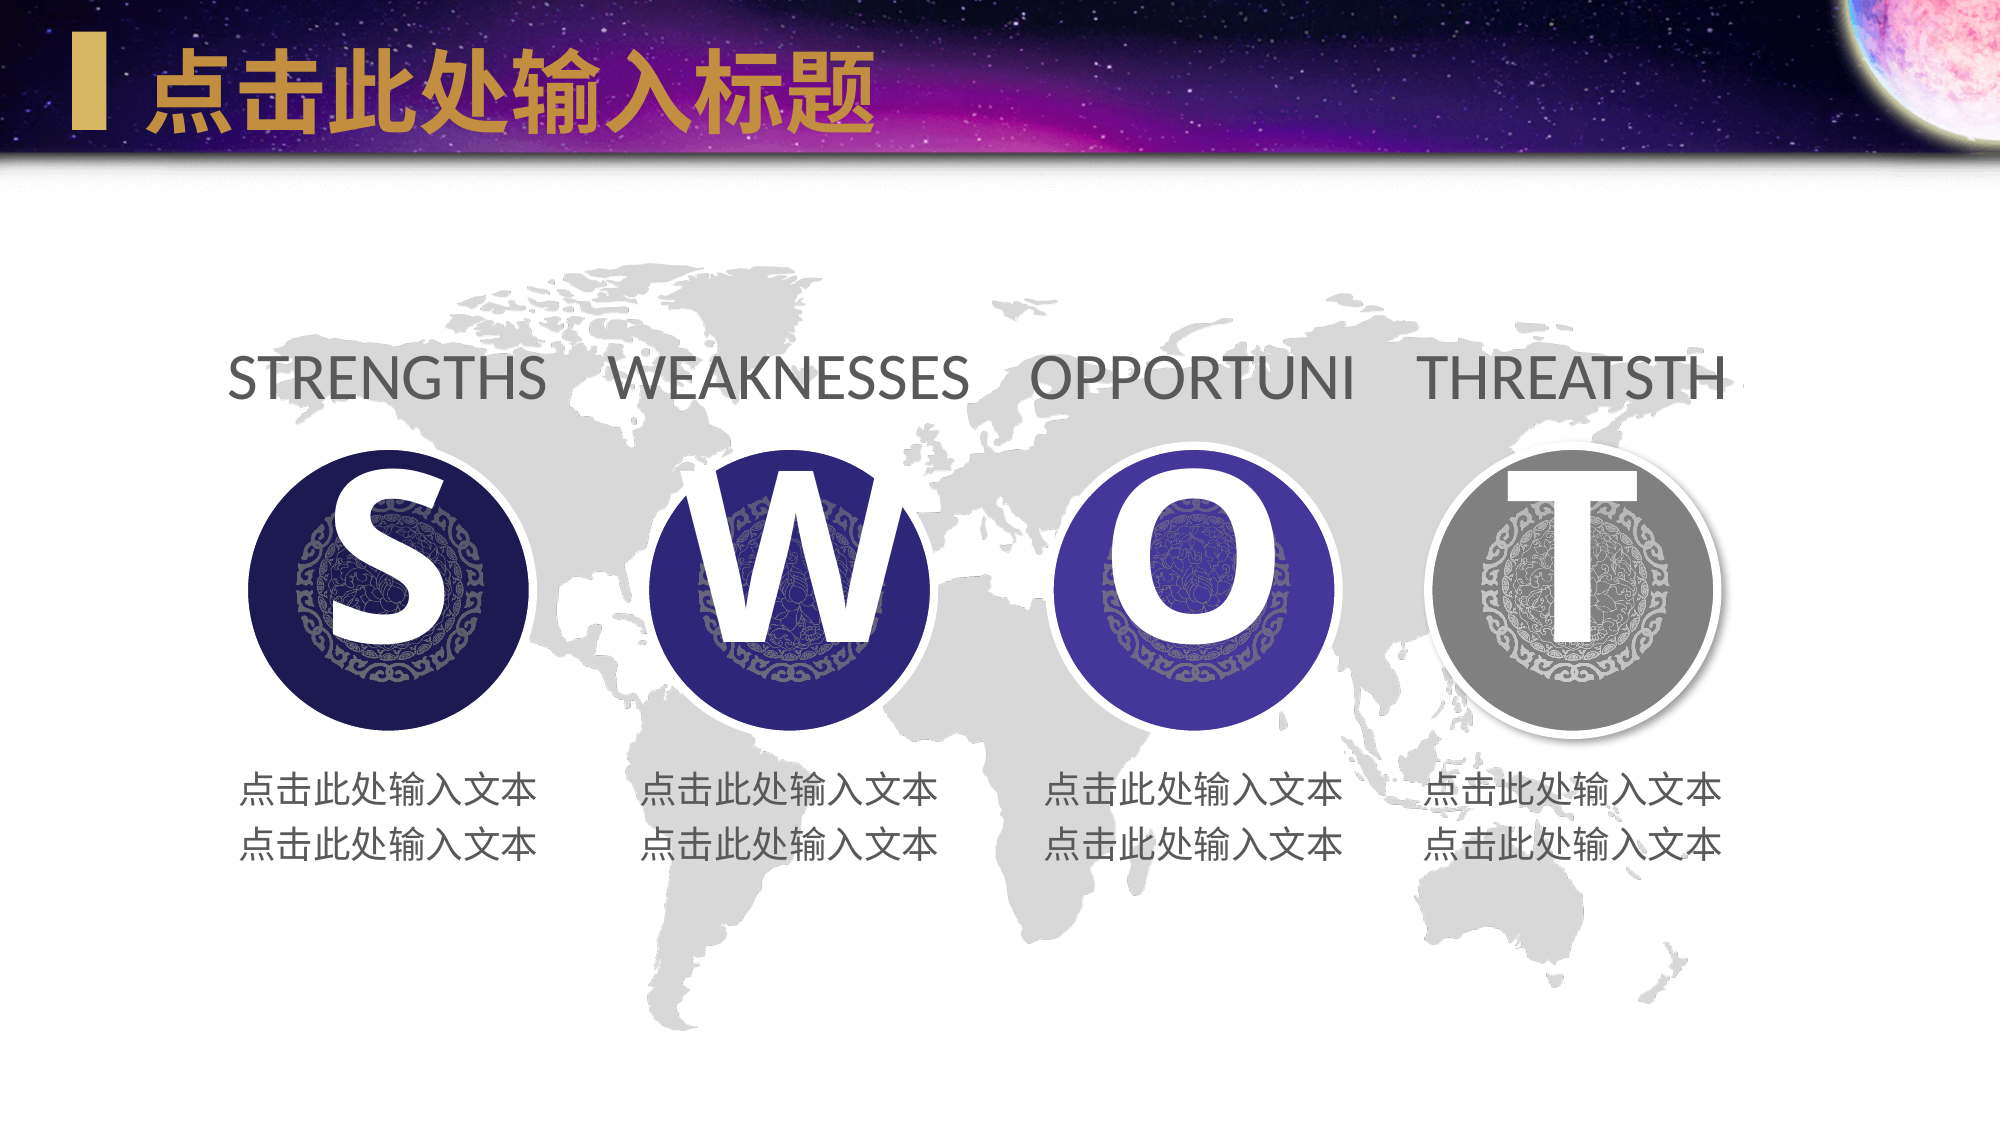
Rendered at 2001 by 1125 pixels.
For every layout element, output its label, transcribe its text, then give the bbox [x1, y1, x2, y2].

picture [0, 0, 2000, 1125]
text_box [1013, 326, 1375, 875]
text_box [259, 263, 1744, 1049]
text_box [590, 326, 989, 875]
text_box [71, 31, 107, 131]
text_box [210, 326, 566, 875]
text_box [1399, 326, 1746, 875]
text_box 点击此处输入标题 [143, 35, 878, 146]
